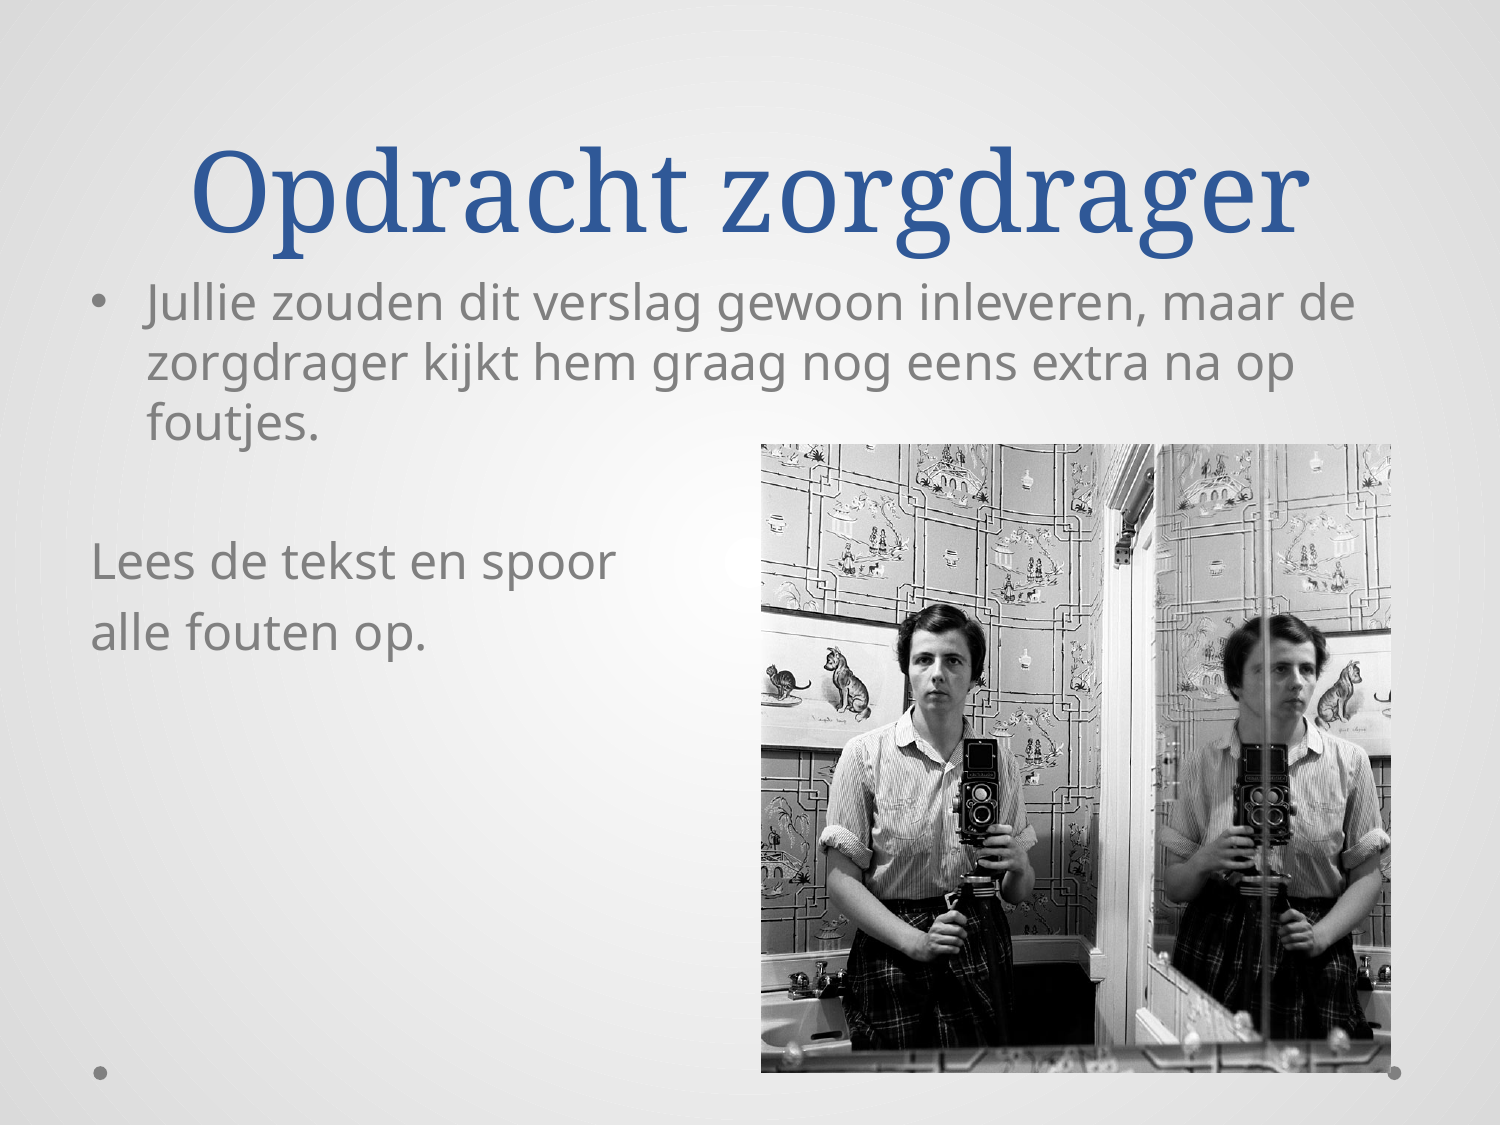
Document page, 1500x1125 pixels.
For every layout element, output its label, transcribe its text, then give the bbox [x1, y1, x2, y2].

list Jullie zouden dit verslag gewoon inleveren, maar de zorgdrager kijkt hem graag nog eens extra na op foutjes. Lees de tekst en spoor alle fouten op. [75, 262, 1425, 1005]
picture [761, 444, 1391, 1074]
title Opdracht zorgdrager [75, 0, 1425, 262]
